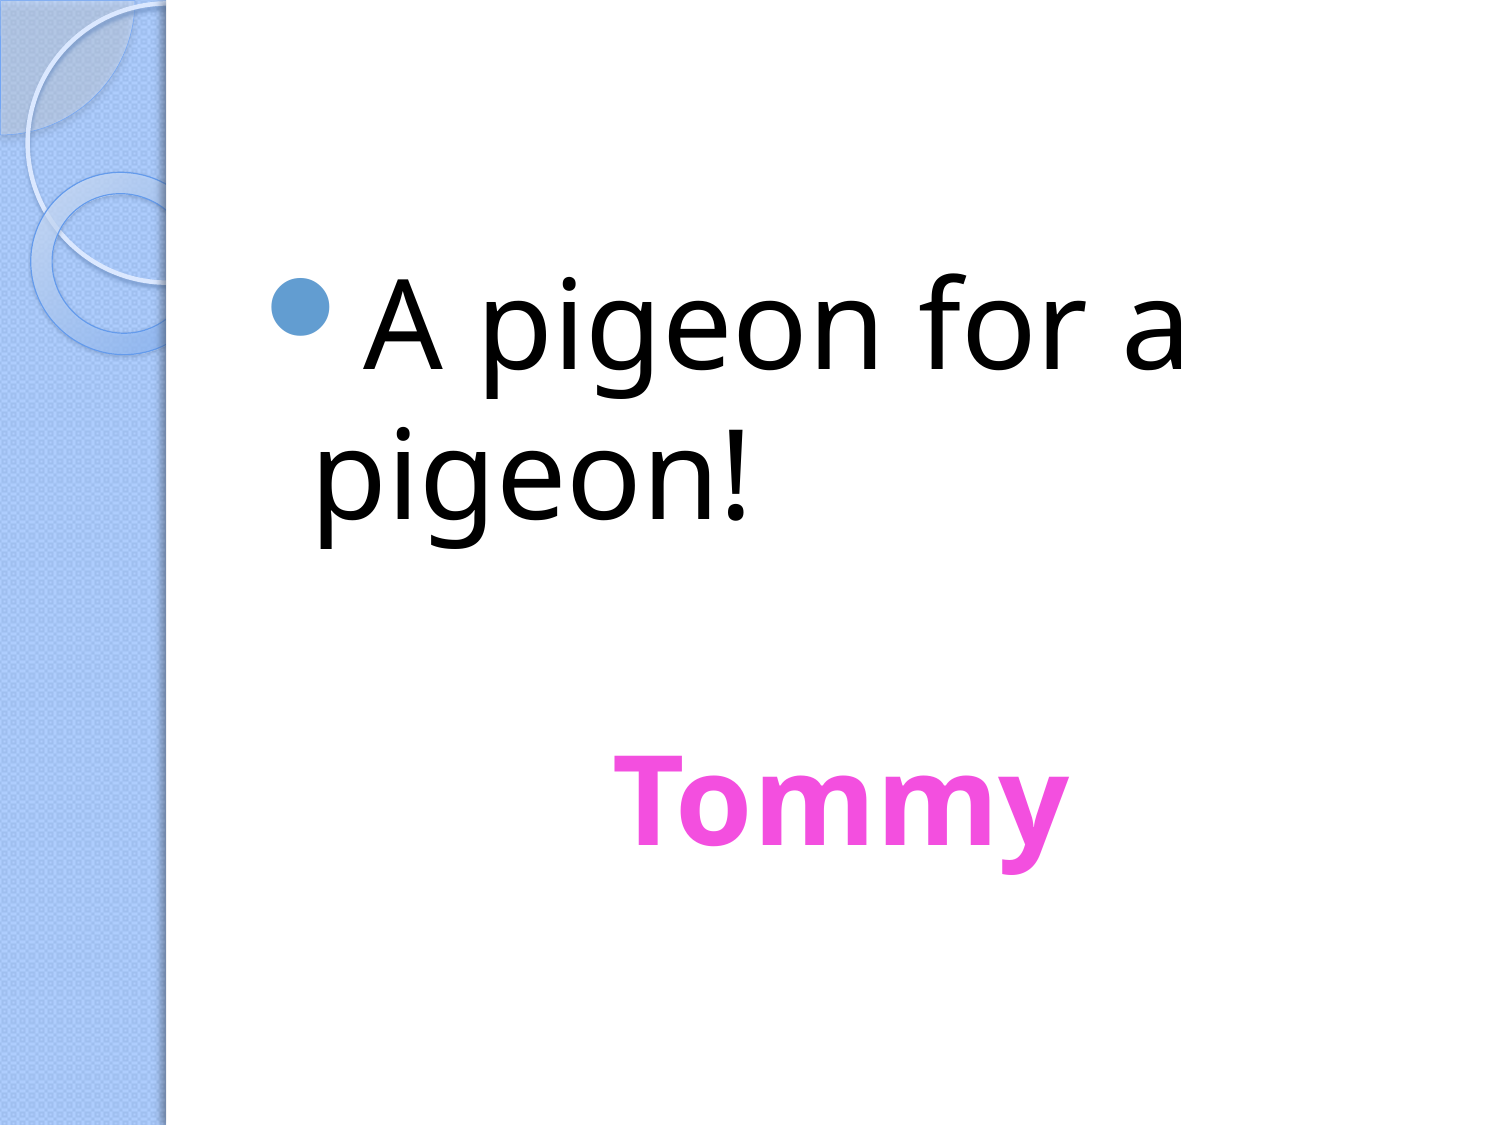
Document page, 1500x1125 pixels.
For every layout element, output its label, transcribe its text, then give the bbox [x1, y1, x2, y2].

list A pigeon for a pigeon! Tommy [235, 237, 1466, 1025]
